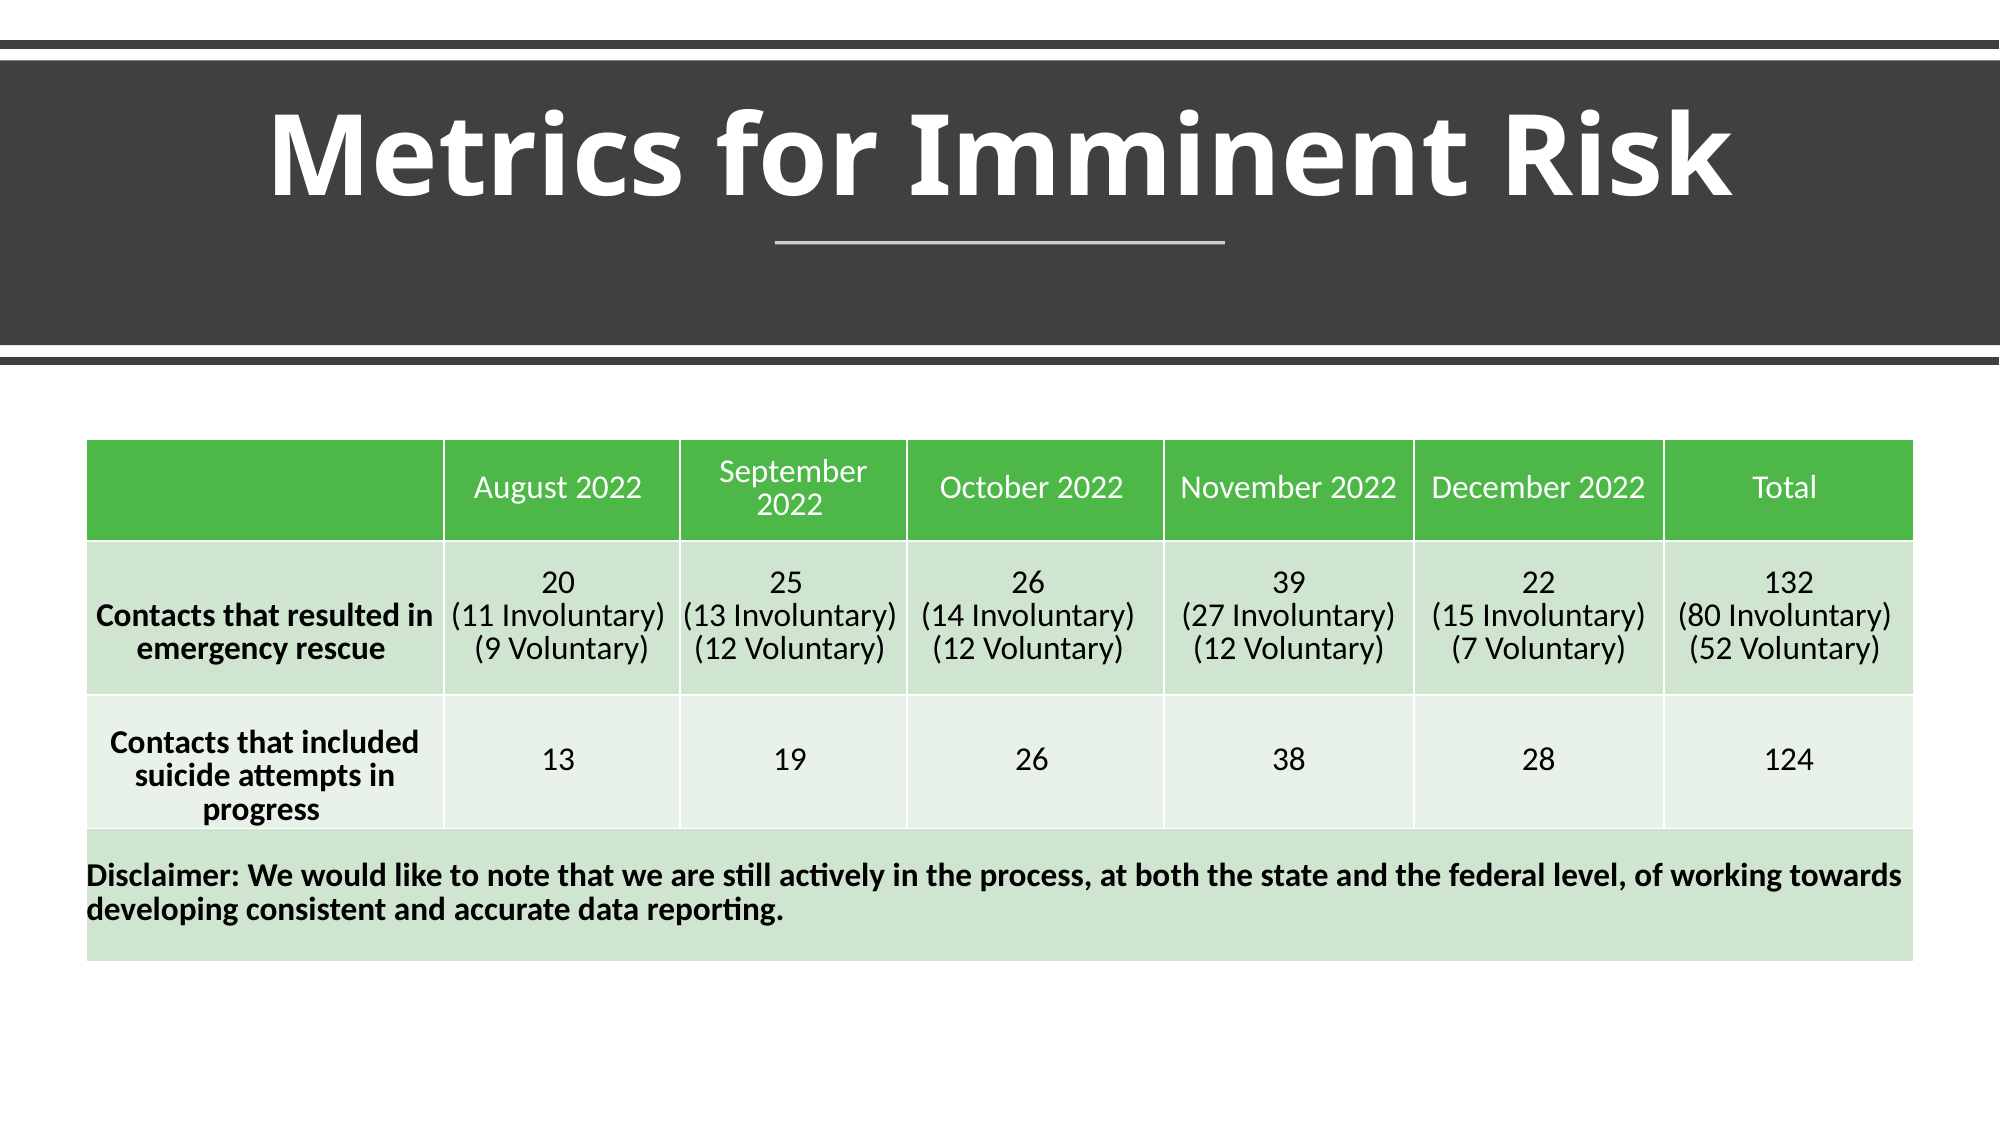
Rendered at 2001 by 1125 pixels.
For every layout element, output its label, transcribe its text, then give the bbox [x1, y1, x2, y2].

table_cell Contacts that included suicide attempts in progress [87, 696, 443, 828]
table_cell Contacts that resulted in emergency rescue [87, 542, 443, 694]
table_cell 13 [445, 696, 679, 828]
table_header December 2022 [1415, 440, 1663, 540]
table_cell Disclaimer: We would like to note that we are still actively in the process, at both the state and the federal level, of working towards developing consistent and accurate data reporting. [87, 829, 1913, 961]
table_header August 2022 [445, 440, 679, 540]
table_header [87, 440, 443, 540]
table_header September 2022 [681, 440, 906, 540]
table_cell 38 [1165, 696, 1413, 828]
table_cell 132 (80 Involuntary) (52 Voluntary) [1665, 542, 1913, 694]
table_cell 28 [1415, 696, 1663, 828]
table_header November 2022 [1165, 440, 1413, 540]
table_cell 19 [681, 696, 906, 828]
text_box [0, 59, 2000, 346]
table_cell 26 (14 Involuntary) (12 Voluntary) [908, 542, 1163, 694]
table_cell 22 (15 Involuntary) (7 Voluntary) [1415, 542, 1663, 694]
table_header October 2022 [908, 440, 1163, 540]
title Metrics for Imminent Risk [86, 74, 1914, 228]
table_cell 26 [908, 696, 1163, 828]
table_cell 124 [1665, 696, 1913, 828]
table_cell 20 (11 Involuntary) (9 Voluntary) [445, 542, 679, 694]
table_header Total [1665, 440, 1913, 540]
table_cell 25 (13 Involuntary) (12 Voluntary) [681, 542, 906, 694]
table_cell 39 (27 Involuntary) (12 Voluntary) [1165, 542, 1413, 694]
